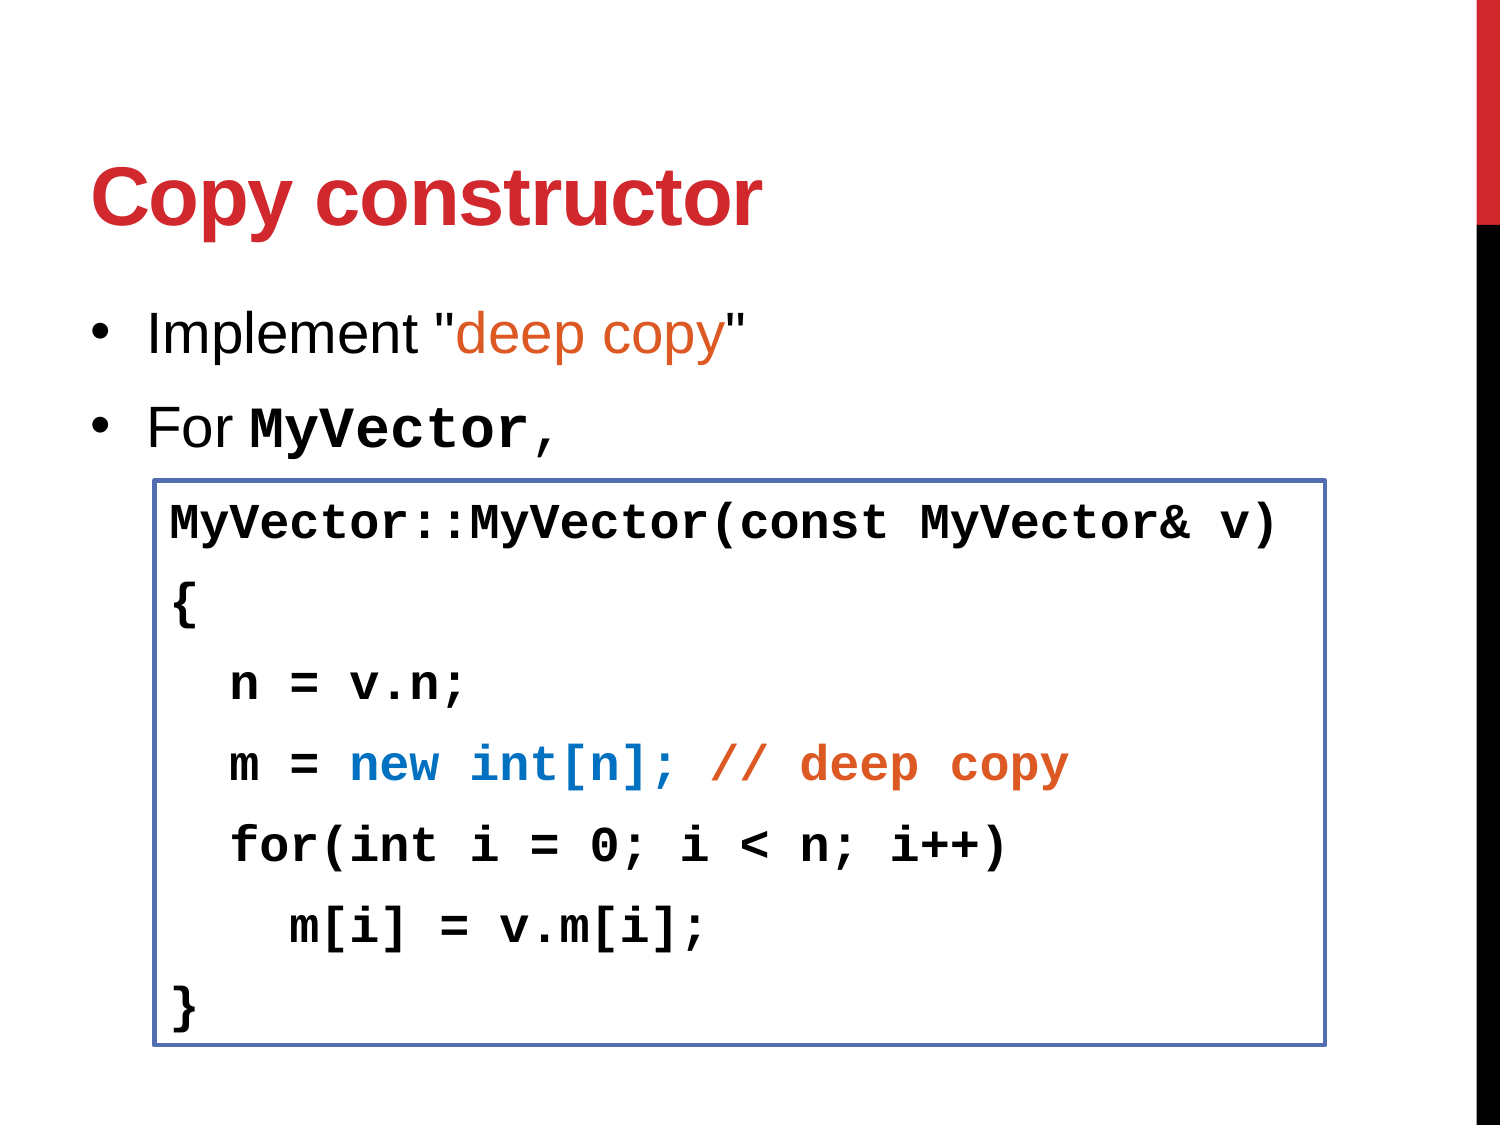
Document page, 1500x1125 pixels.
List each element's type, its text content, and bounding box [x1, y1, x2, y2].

title Copy constructor [75, 25, 1025, 250]
text_box MyVector::MyVector(const MyVector& v) { n = v.n; m = new int[n]; // deep copy for(int i = 0; i < n; i++) m[i] = v.m[i]; } [152, 478, 1327, 1047]
list Implement "deep copy" For MyVector, [75, 287, 1325, 1005]
